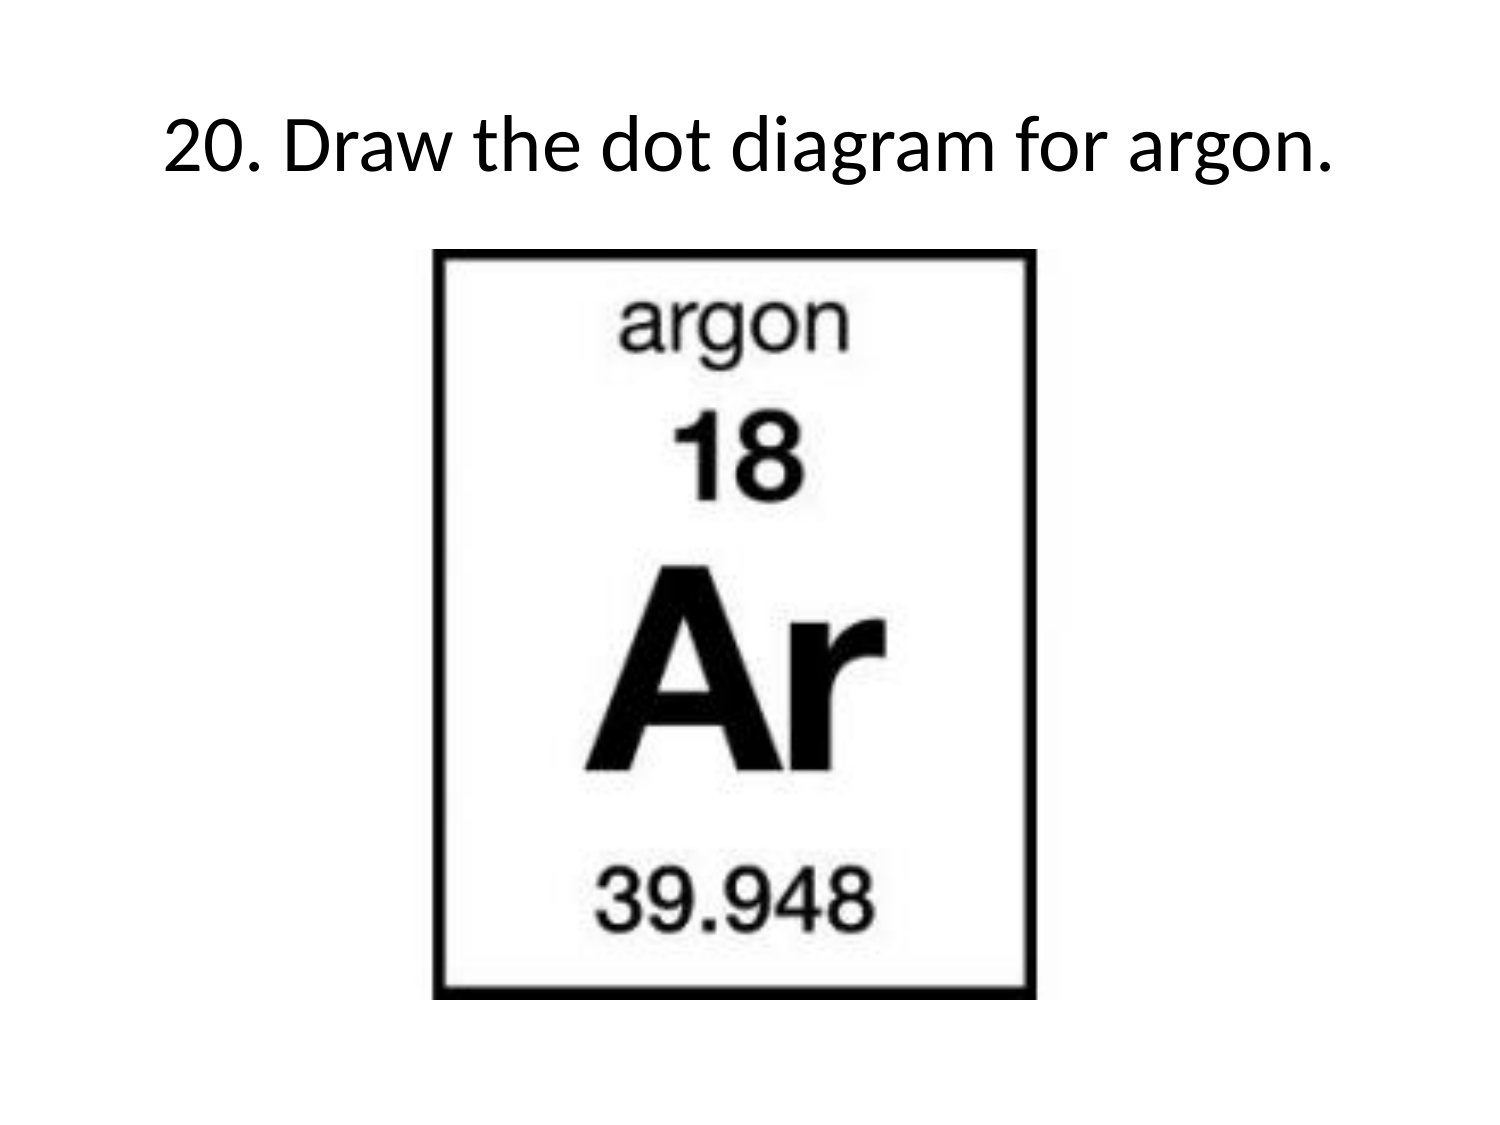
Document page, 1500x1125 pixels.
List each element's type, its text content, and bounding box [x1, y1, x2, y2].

picture [362, 249, 1113, 1001]
title 20. Draw the dot diagram for argon. [75, 45, 1425, 233]
